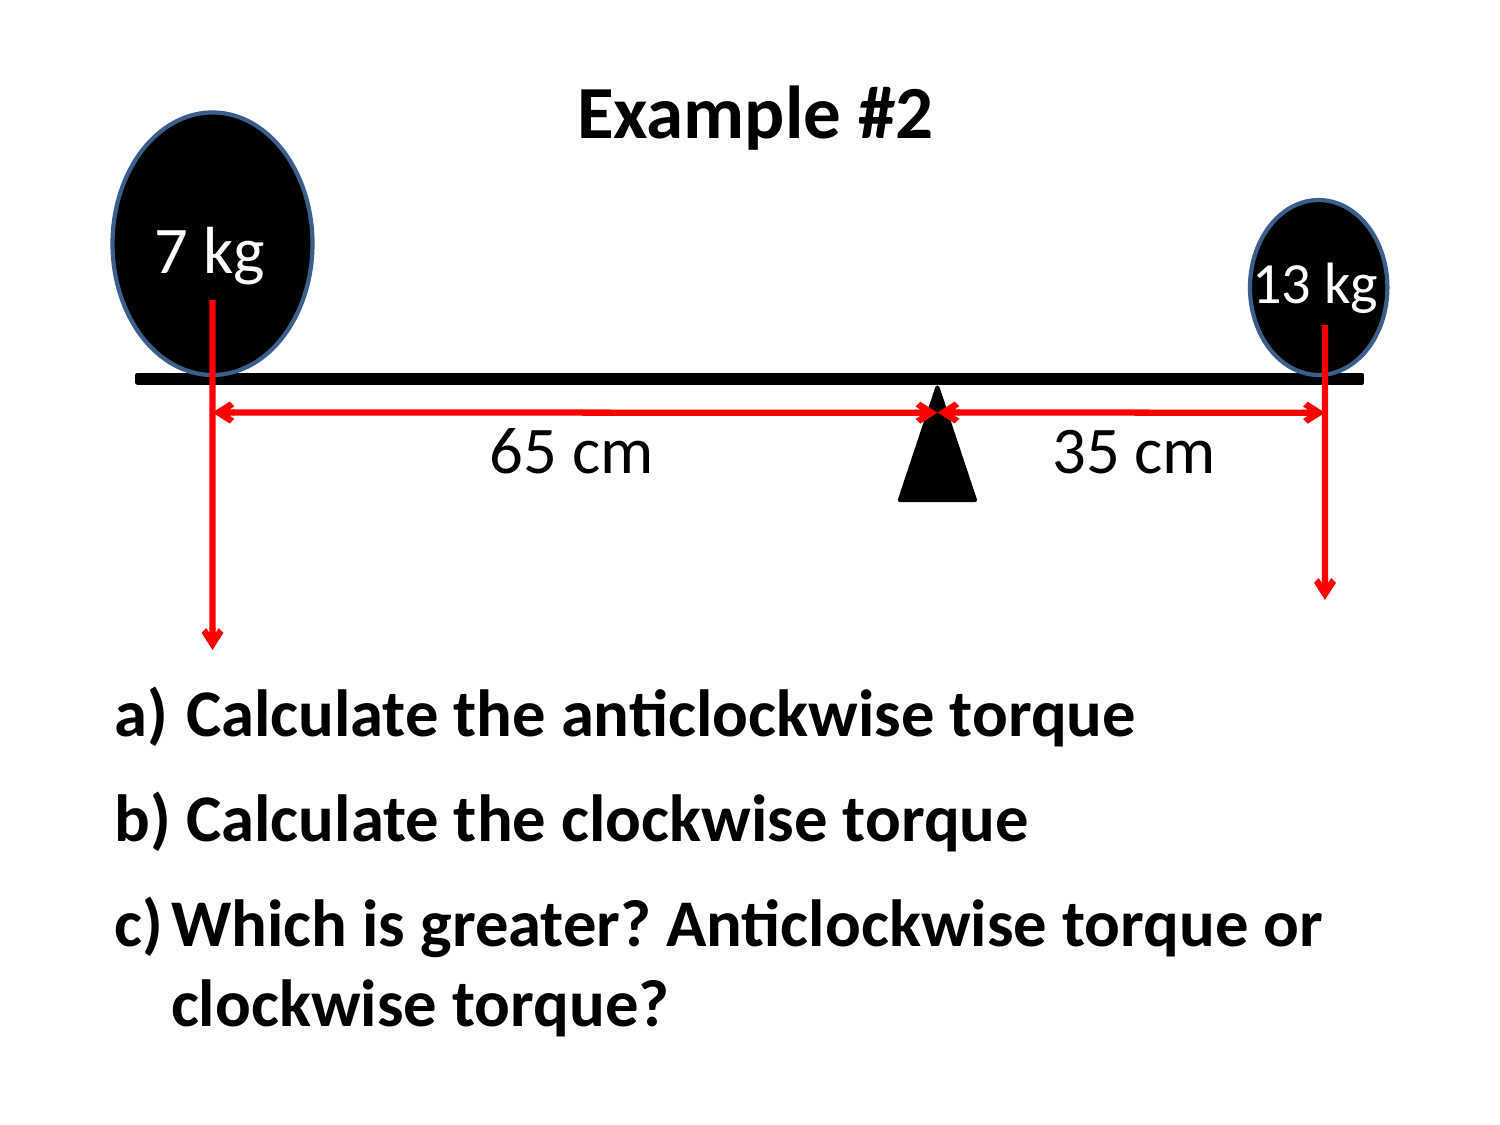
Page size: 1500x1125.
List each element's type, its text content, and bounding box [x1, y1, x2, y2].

text_box [929, 385, 946, 411]
text_box [1329, 373, 1364, 385]
text_box [1253, 323, 1384, 378]
text_box 35 cm [1037, 399, 1238, 410]
text_box Example #2 [562, 56, 1050, 162]
text_box [216, 373, 1321, 385]
text_box 35 cm [1037, 422, 1238, 495]
text_box 7 kg [125, 199, 325, 295]
text_box [897, 421, 977, 503]
text_box 13 kg [1237, 237, 1413, 323]
text_box [1260, 197, 1378, 237]
text_box [135, 373, 209, 385]
text_box Calculate the anticlockwise torque Calculate the clockwise torque Which is greater? Anticlockwise torque or clockwise torque? [99, 662, 1425, 1047]
text_box 65 cm [474, 422, 675, 495]
text_box 65 cm [474, 399, 675, 410]
text_box [110, 110, 309, 378]
